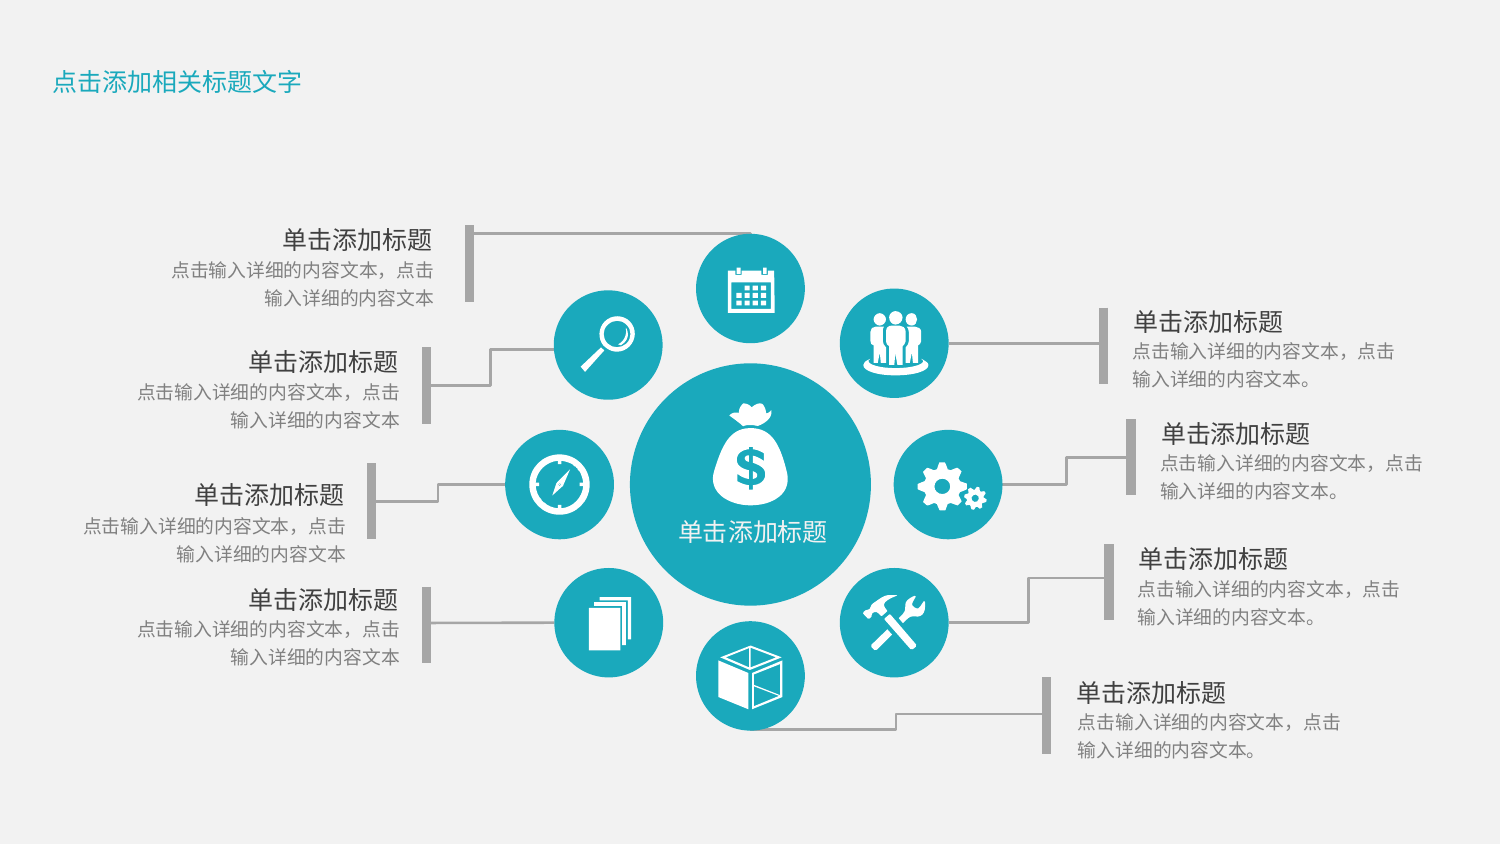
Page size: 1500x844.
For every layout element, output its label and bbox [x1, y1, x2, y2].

text_box [888, 685, 905, 844]
text_box [629, 363, 872, 606]
text_box [118, 576, 415, 669]
text_box [427, 349, 548, 386]
text_box [504, 429, 615, 540]
text_box [553, 290, 663, 400]
text_box [1117, 298, 1414, 392]
text_box [1060, 669, 1359, 762]
text_box [695, 233, 806, 344]
text_box [839, 567, 949, 678]
text_box [475, 233, 694, 264]
text_box [376, 484, 499, 502]
text_box [1007, 456, 1126, 485]
text_box [695, 620, 806, 731]
text_box [953, 577, 1105, 623]
text_box [1122, 536, 1419, 629]
text_box [118, 339, 415, 432]
text_box [1144, 411, 1442, 504]
text_box [893, 429, 1003, 540]
text_box [64, 472, 361, 566]
text_box [152, 217, 449, 310]
text_box [554, 567, 664, 678]
text_box [839, 288, 949, 399]
